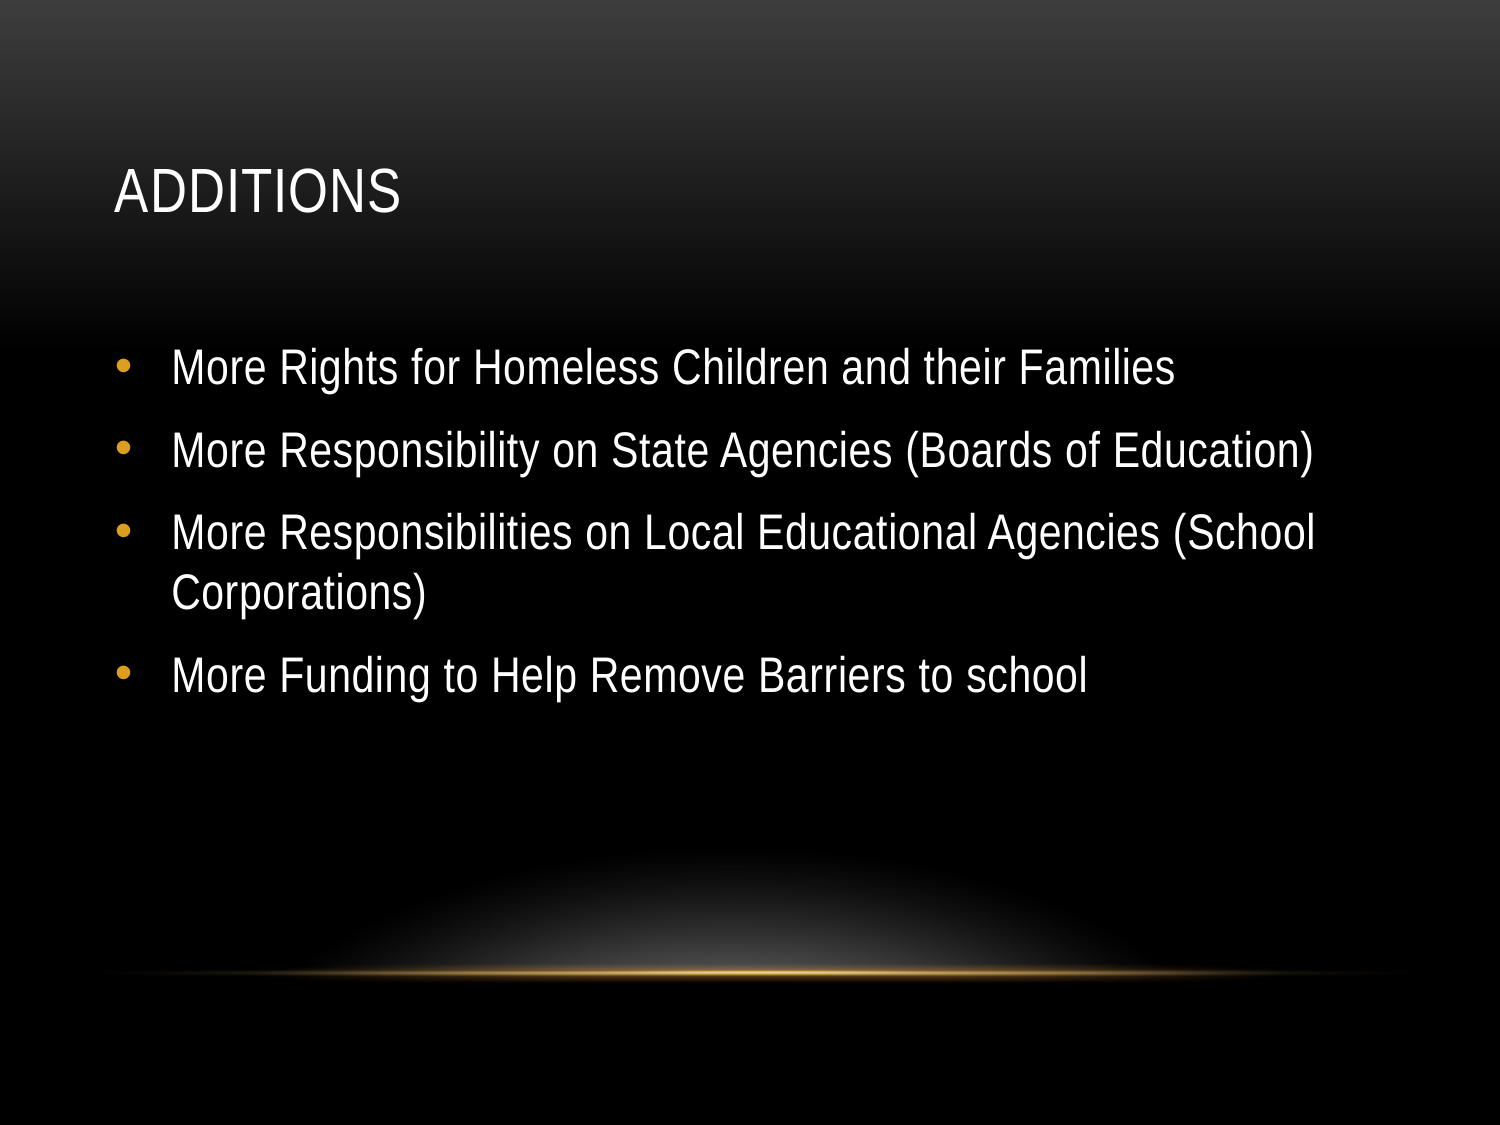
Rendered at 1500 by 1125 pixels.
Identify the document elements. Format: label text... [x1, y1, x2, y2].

list More Rights for Homeless Children and their Families More Responsibility on State Agencies (Boards of Education) More Responsibilities on Local Educational Agencies (School Corporations) More Funding to Help Remove Barriers to school [99, 262, 1400, 938]
title Additions [99, 45, 1400, 233]
picture [0, 0, 1500, 1125]
